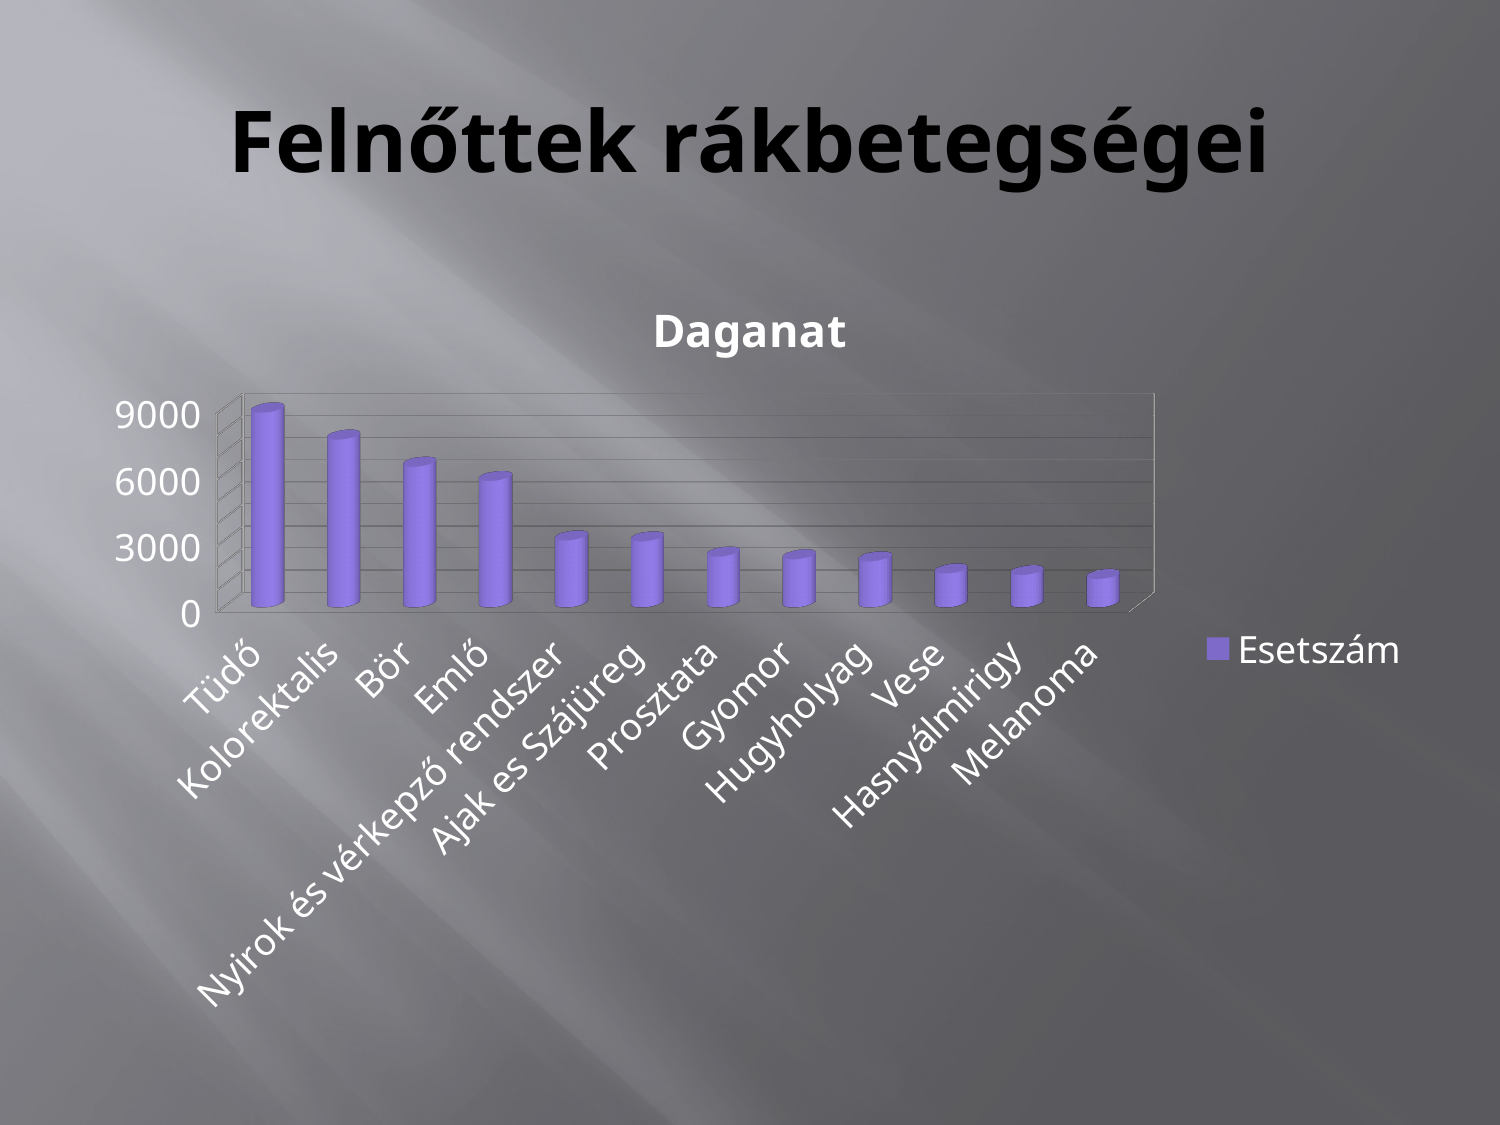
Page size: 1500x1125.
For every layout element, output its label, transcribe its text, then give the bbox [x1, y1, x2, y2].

chart [74, 262, 1426, 1036]
title Felnőttek rákbetegségei [75, 45, 1425, 233]
